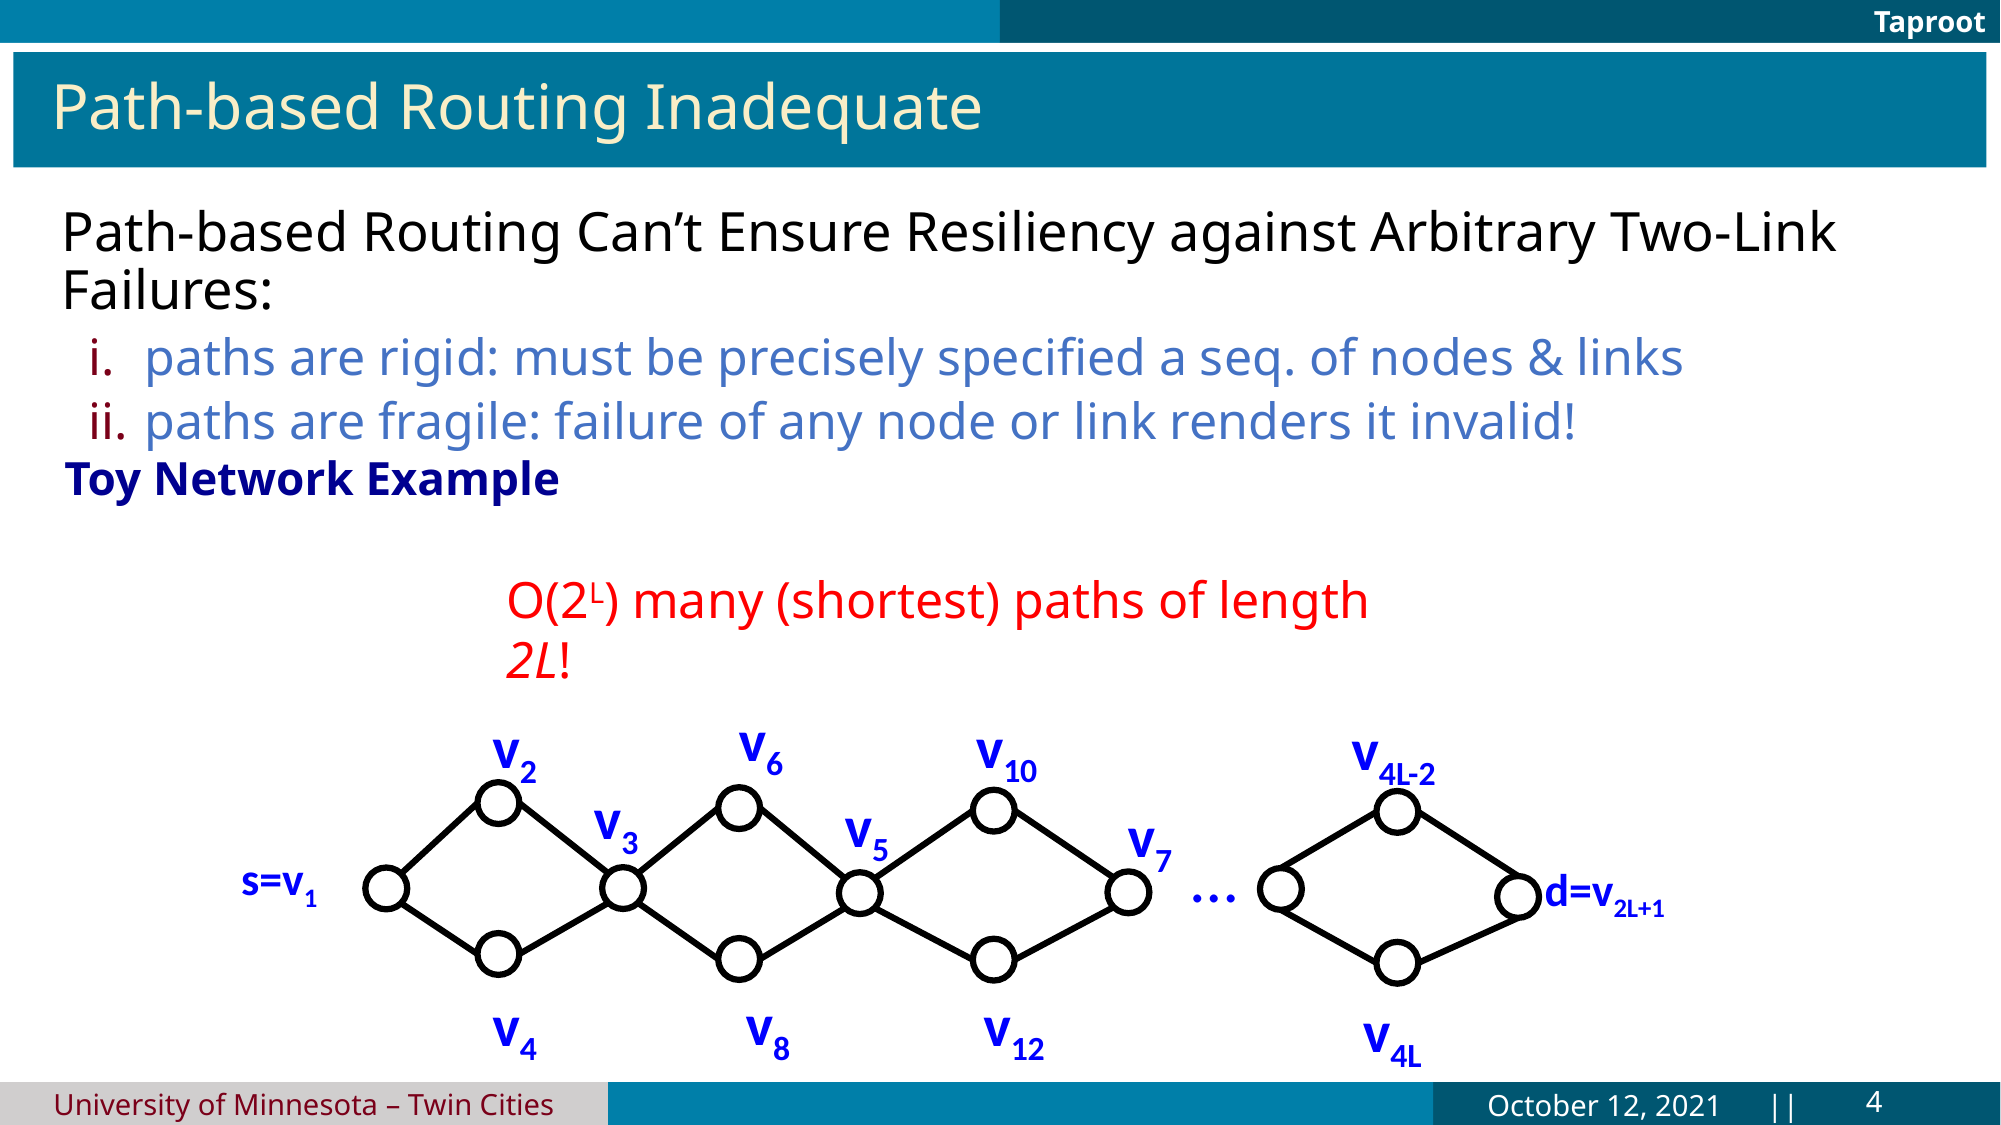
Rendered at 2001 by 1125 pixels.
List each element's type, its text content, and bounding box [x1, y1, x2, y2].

text_box Path-based Routing Can’t Ensure Resiliency against Arbitrary Two-Link Failures: paths are rigid: must be precisely specified a seq. of nodes & links paths are fragile: failure of any node or link renders it invalid! [46, 197, 1941, 996]
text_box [226, 695, 1718, 1073]
title Path-based Routing Inadequate [13, 52, 1987, 168]
